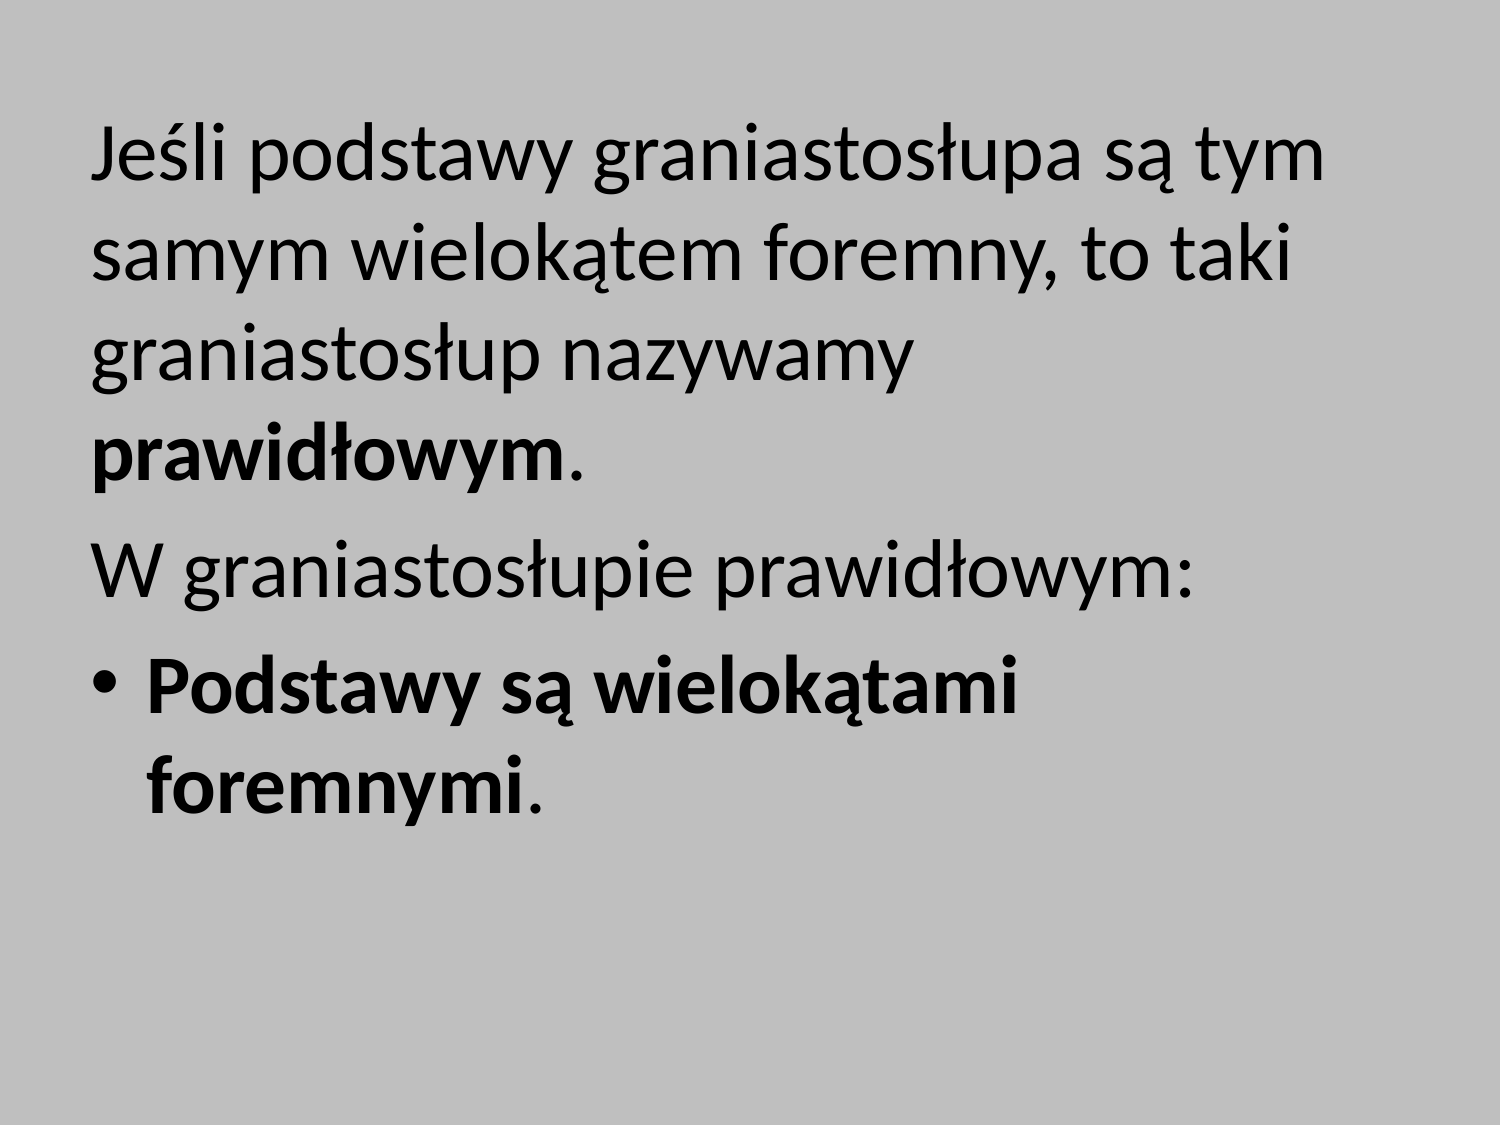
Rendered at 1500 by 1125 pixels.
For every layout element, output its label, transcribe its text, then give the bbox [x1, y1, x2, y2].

list Jeśli podstawy graniastosłupa są tym samym wielokątem foremny, to taki graniastosłup nazywamy prawidłowym. W graniastosłupie prawidłowym: Podstawy są wielokątami foremnymi. [75, 90, 1425, 1005]
